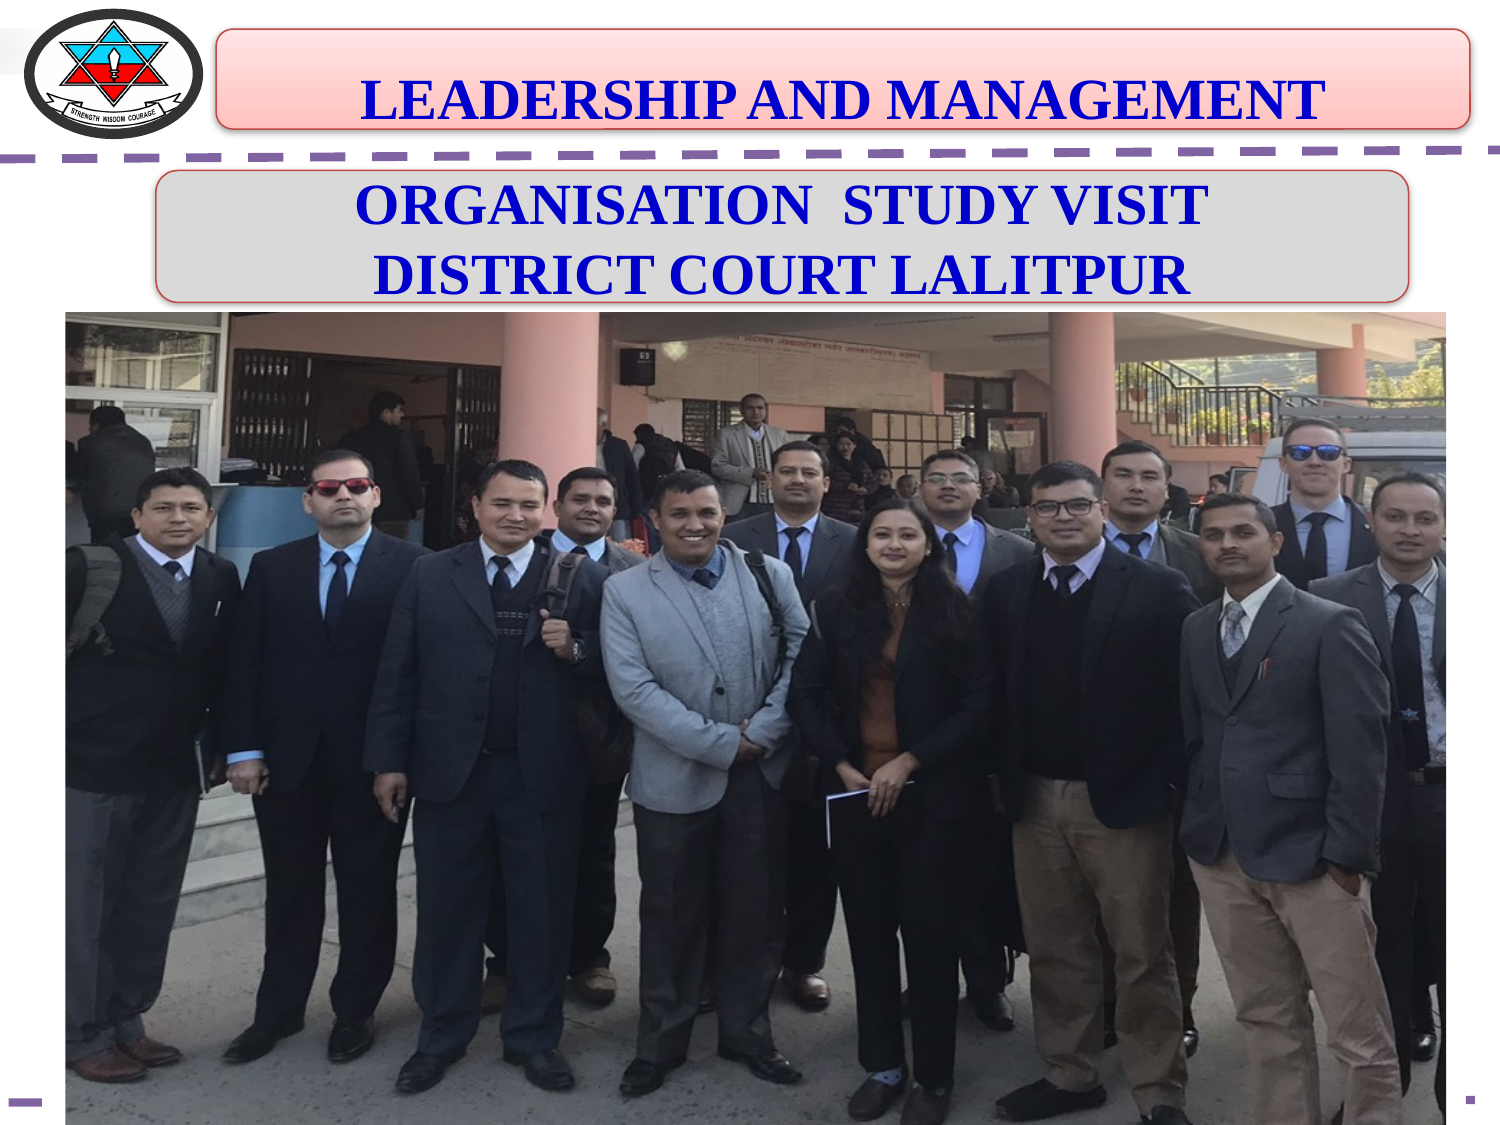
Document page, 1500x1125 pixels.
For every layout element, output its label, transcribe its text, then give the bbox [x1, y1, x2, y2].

text_box ORGANISATION STUDY VISIT DISTRICT COURT LALITPUR [155, 169, 1410, 304]
picture [65, 311, 1447, 1125]
text_box LEADERSHIP AND MANAGEMENT [215, 28, 1471, 130]
picture [35, 20, 192, 128]
